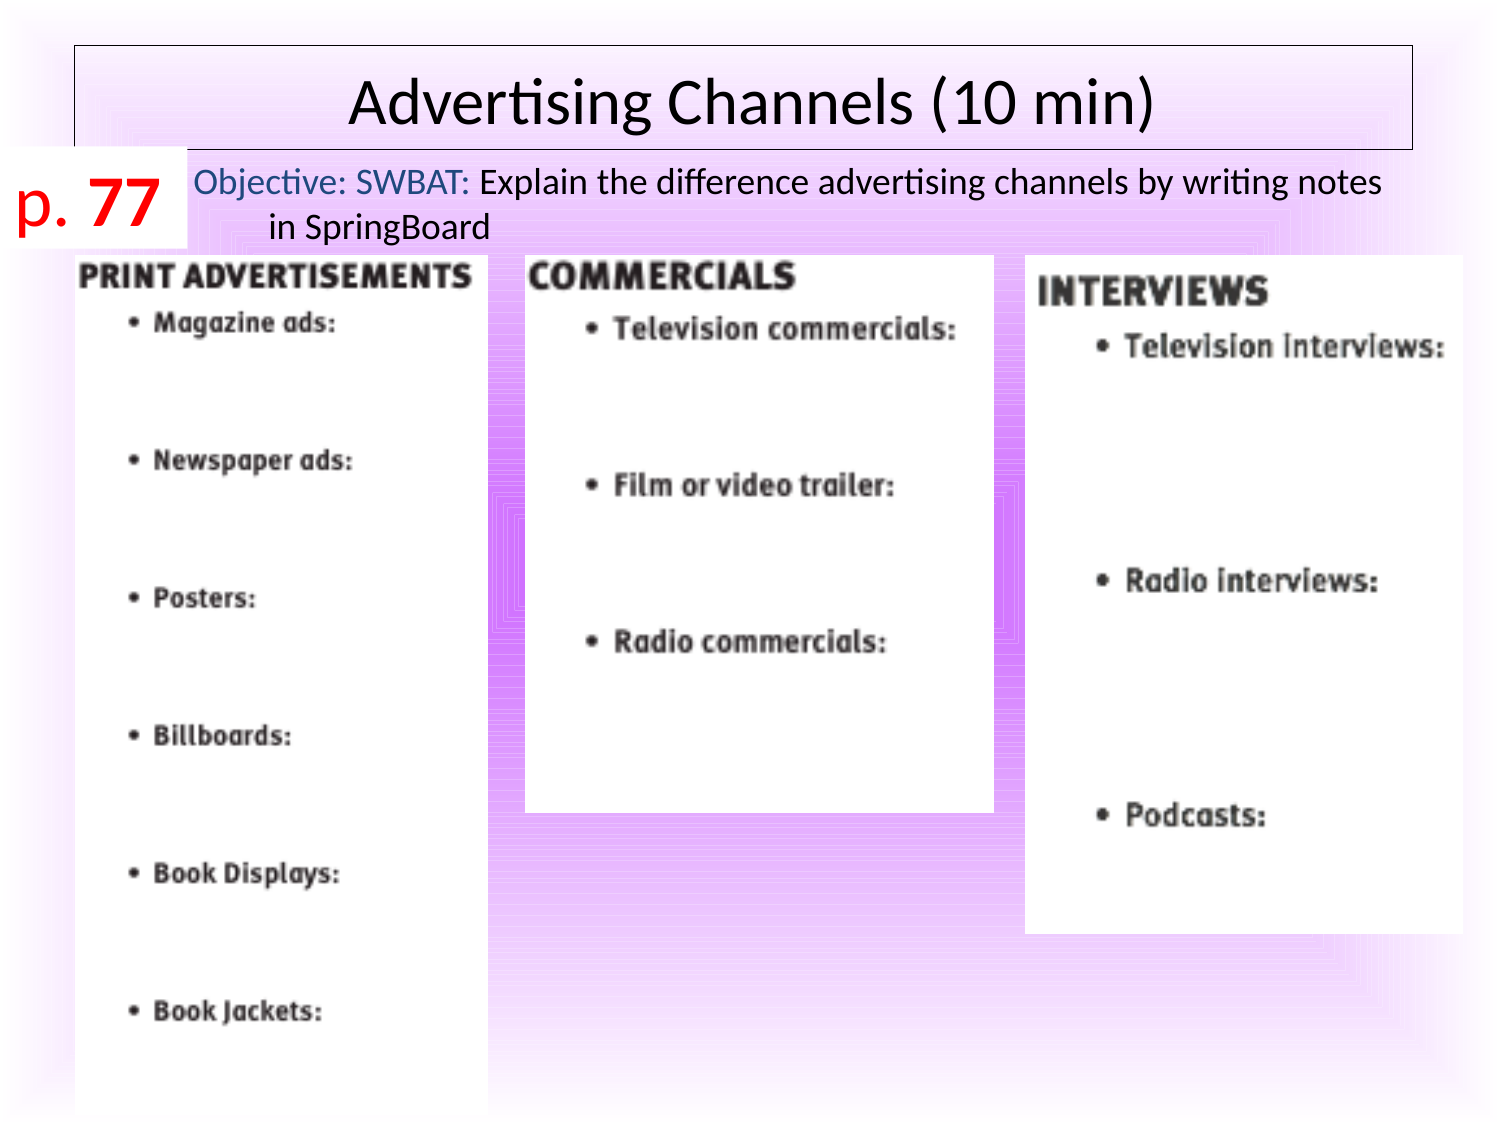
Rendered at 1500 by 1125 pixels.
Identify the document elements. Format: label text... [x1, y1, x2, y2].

picture [1024, 255, 1463, 934]
picture [524, 255, 994, 813]
text_box Objective: SWBAT: Explain the difference advertising channels by writing notes in SpringBoard [75, 149, 1417, 255]
text_box Advertising Channels (10 min) [74, 45, 1413, 149]
text_box p. 77 [0, 146, 188, 249]
picture [74, 255, 488, 1115]
